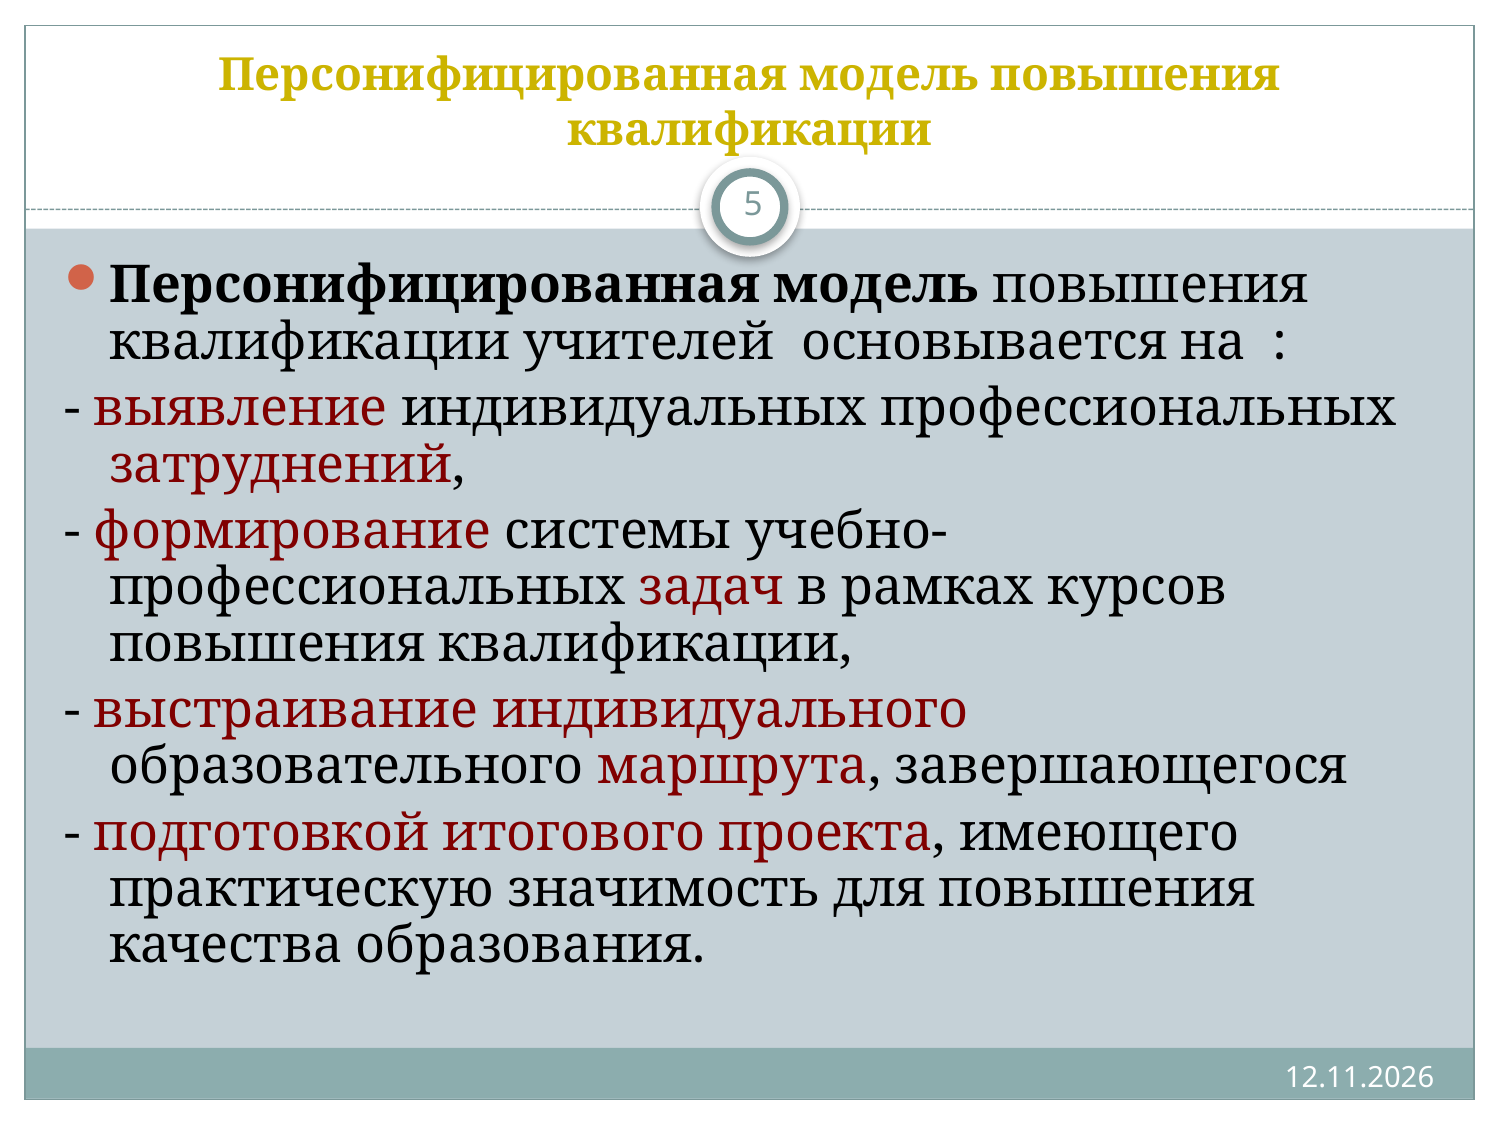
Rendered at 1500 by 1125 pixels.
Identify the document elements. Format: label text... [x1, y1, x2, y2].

slide_number 5 [715, 168, 791, 241]
list Персонифицированная модель повышения квалификации учителей основывается на : - выявление индивидуальных профессиональных затруднений, - формирование системы учебно-профессиональных задач в рамках курсов повышения квалификации, - выстраивание индивидуального образовательного маршрута, завершающегося - подготовкой итогового проекта, имеющего практическую значимость для повышения качества образования. [49, 250, 1445, 1001]
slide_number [950, 1050, 1450, 1111]
title Персонифицированная модель повышения квалификации [49, 37, 1450, 162]
